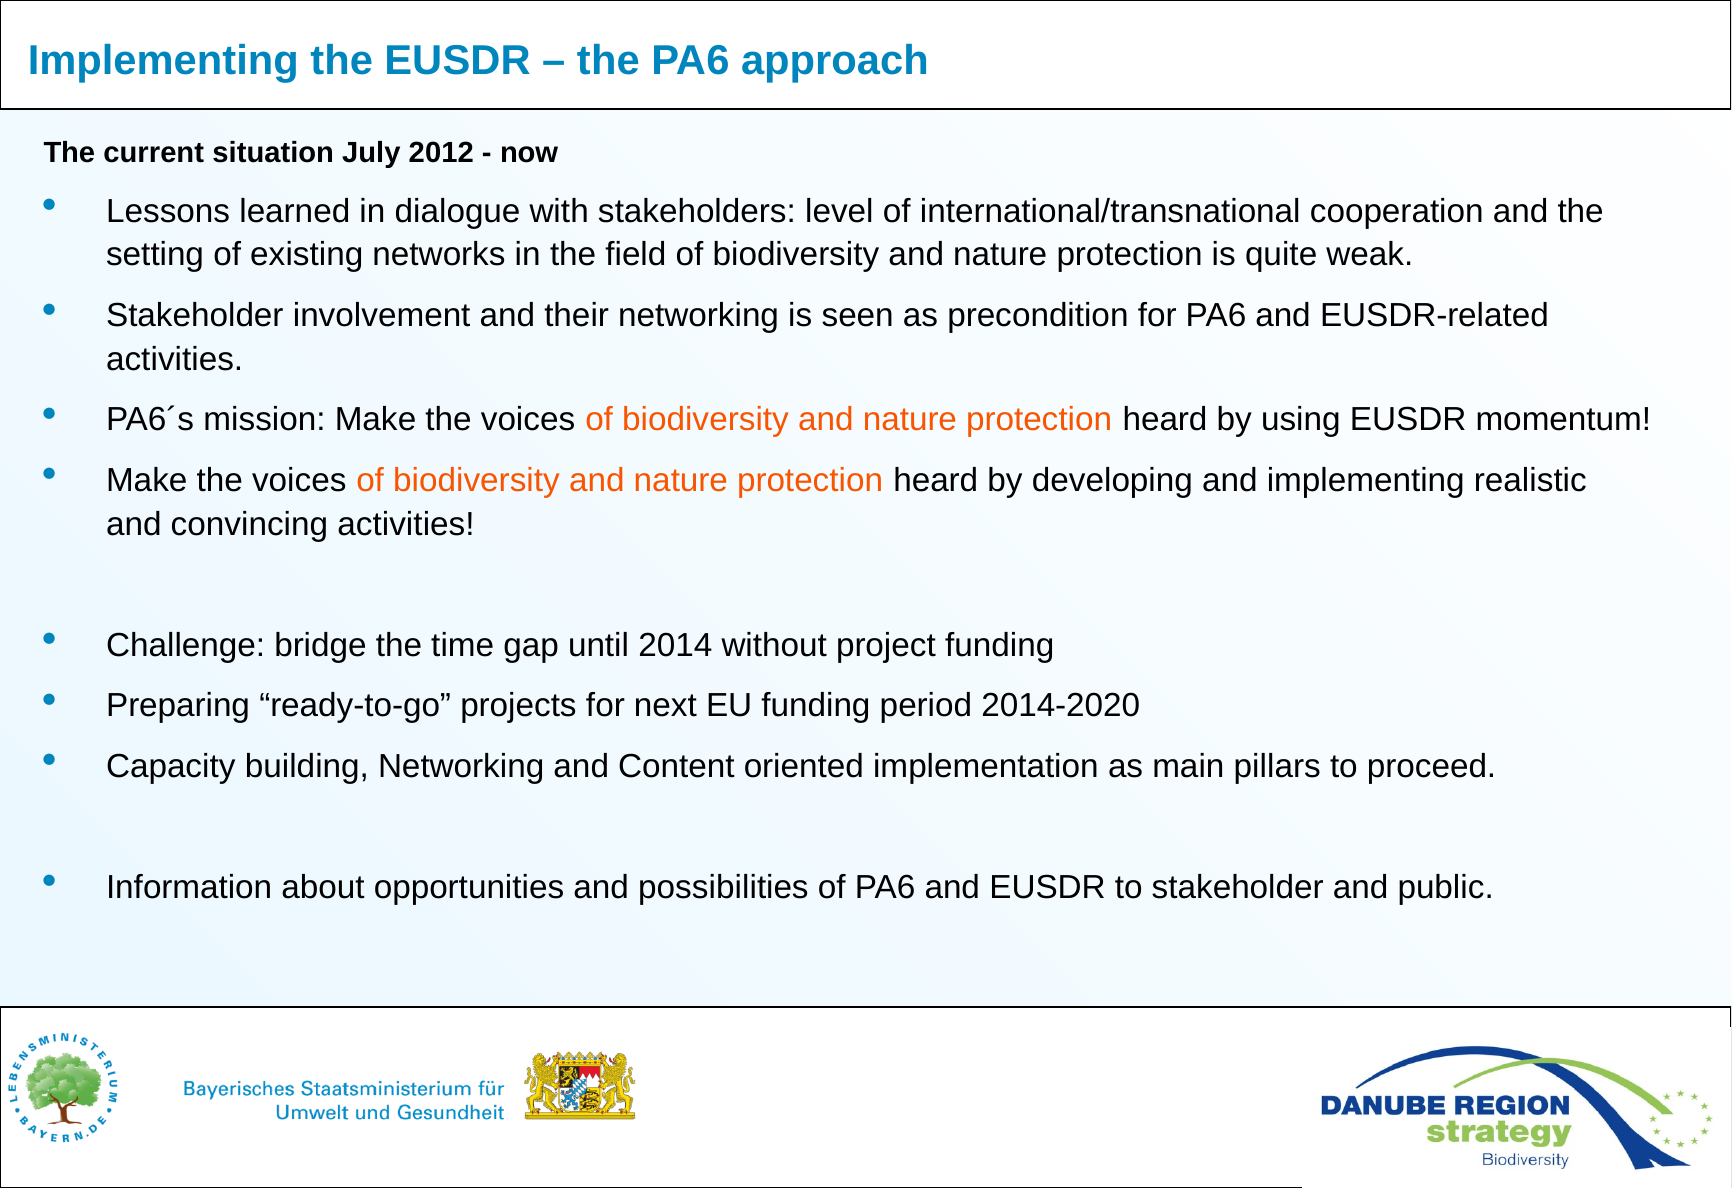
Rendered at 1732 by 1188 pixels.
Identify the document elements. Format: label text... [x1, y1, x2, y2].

picture [168, 1025, 642, 1143]
text_box The current situation July 2012 - now Lessons learned in dialogue with stakeholders: level of international/transnational cooperation and the setting of existing networks in the field of biodiversity and nature protection is quite weak. Stakeholder involvement and their networking is seen as precondition for PA6 and EUSDR-related activities. PA6´s mission: Make the voices of biodiversity and nature protection heard by using EUSDR momentum! Make the voices of biodiversity and nature protection heard by developing and implementing realistic and convincing activities! Challenge: bridge the time gap until 2014 without project funding Preparing “ready-to-go” projects for next EU funding period 2014-2020 Capacity building, Networking and Content oriented implementation as main pillars to proceed. Information about opportunities and possibilities of PA6 and EUSDR to stakeholder and public. [26, 121, 1669, 830]
picture [1302, 1026, 1732, 1188]
picture [0, 1026, 141, 1149]
text_box [0, 1007, 1732, 1188]
text_box Implementing the EUSDR – the PA6 approach [0, 0, 1732, 110]
